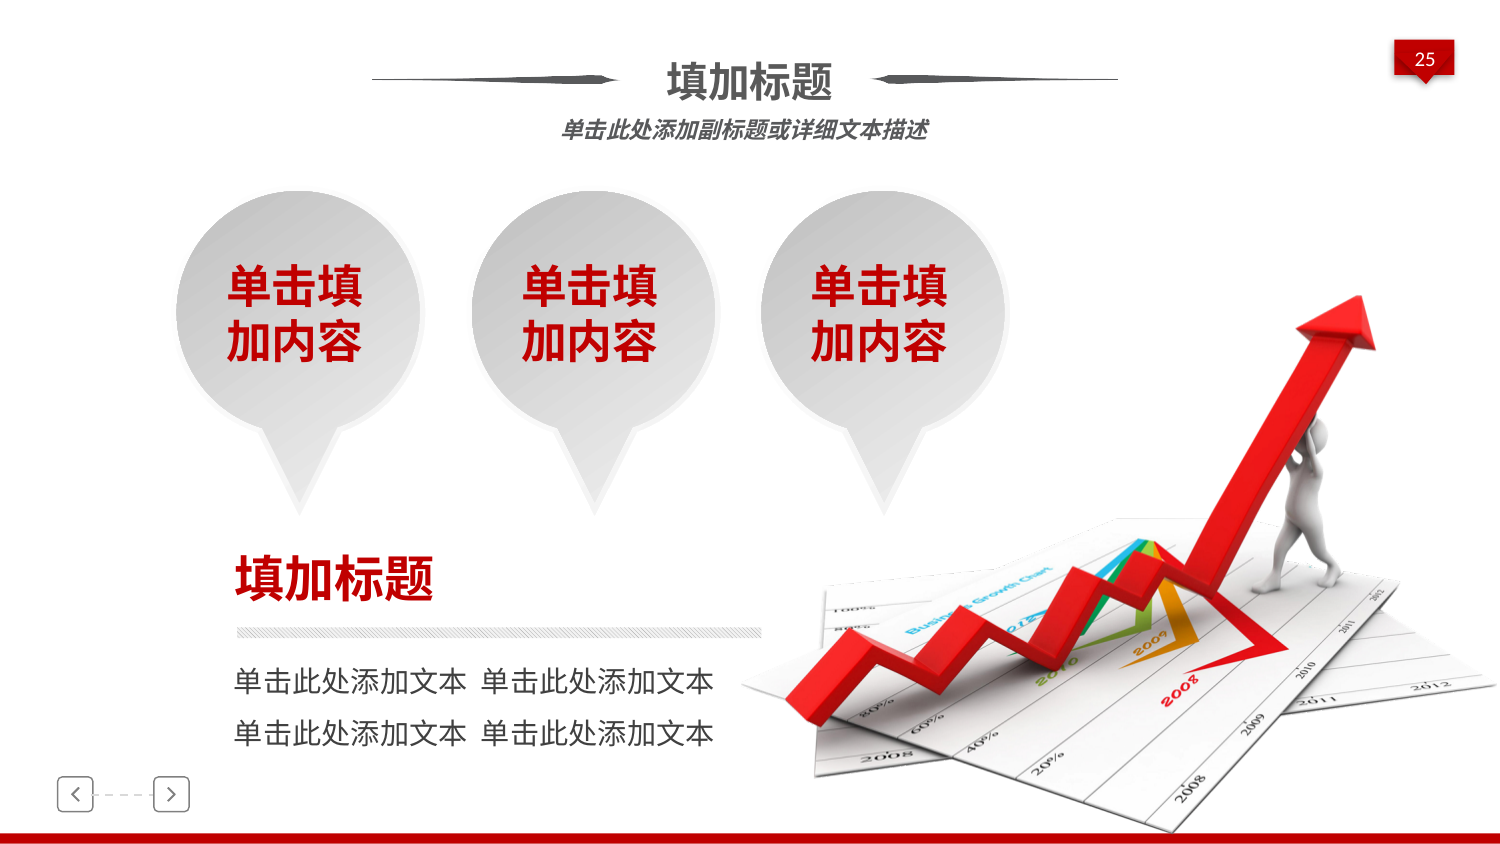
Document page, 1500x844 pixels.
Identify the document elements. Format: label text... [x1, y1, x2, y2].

text_box 填加标题 [219, 539, 450, 615]
text_box [235, 625, 720, 638]
picture [371, 74, 623, 84]
picture [867, 74, 1119, 84]
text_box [132, 223, 464, 478]
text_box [759, 223, 1049, 478]
picture [726, 271, 1500, 844]
text_box 填加标题 [584, 55, 916, 106]
text_box 单击此处添加副标题或详细文本描述 [545, 108, 943, 151]
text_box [464, 223, 759, 478]
text_box 单击此处添加文本 单击此处添加文本 单击此处添加文本 单击此处添加文本 [219, 638, 720, 811]
